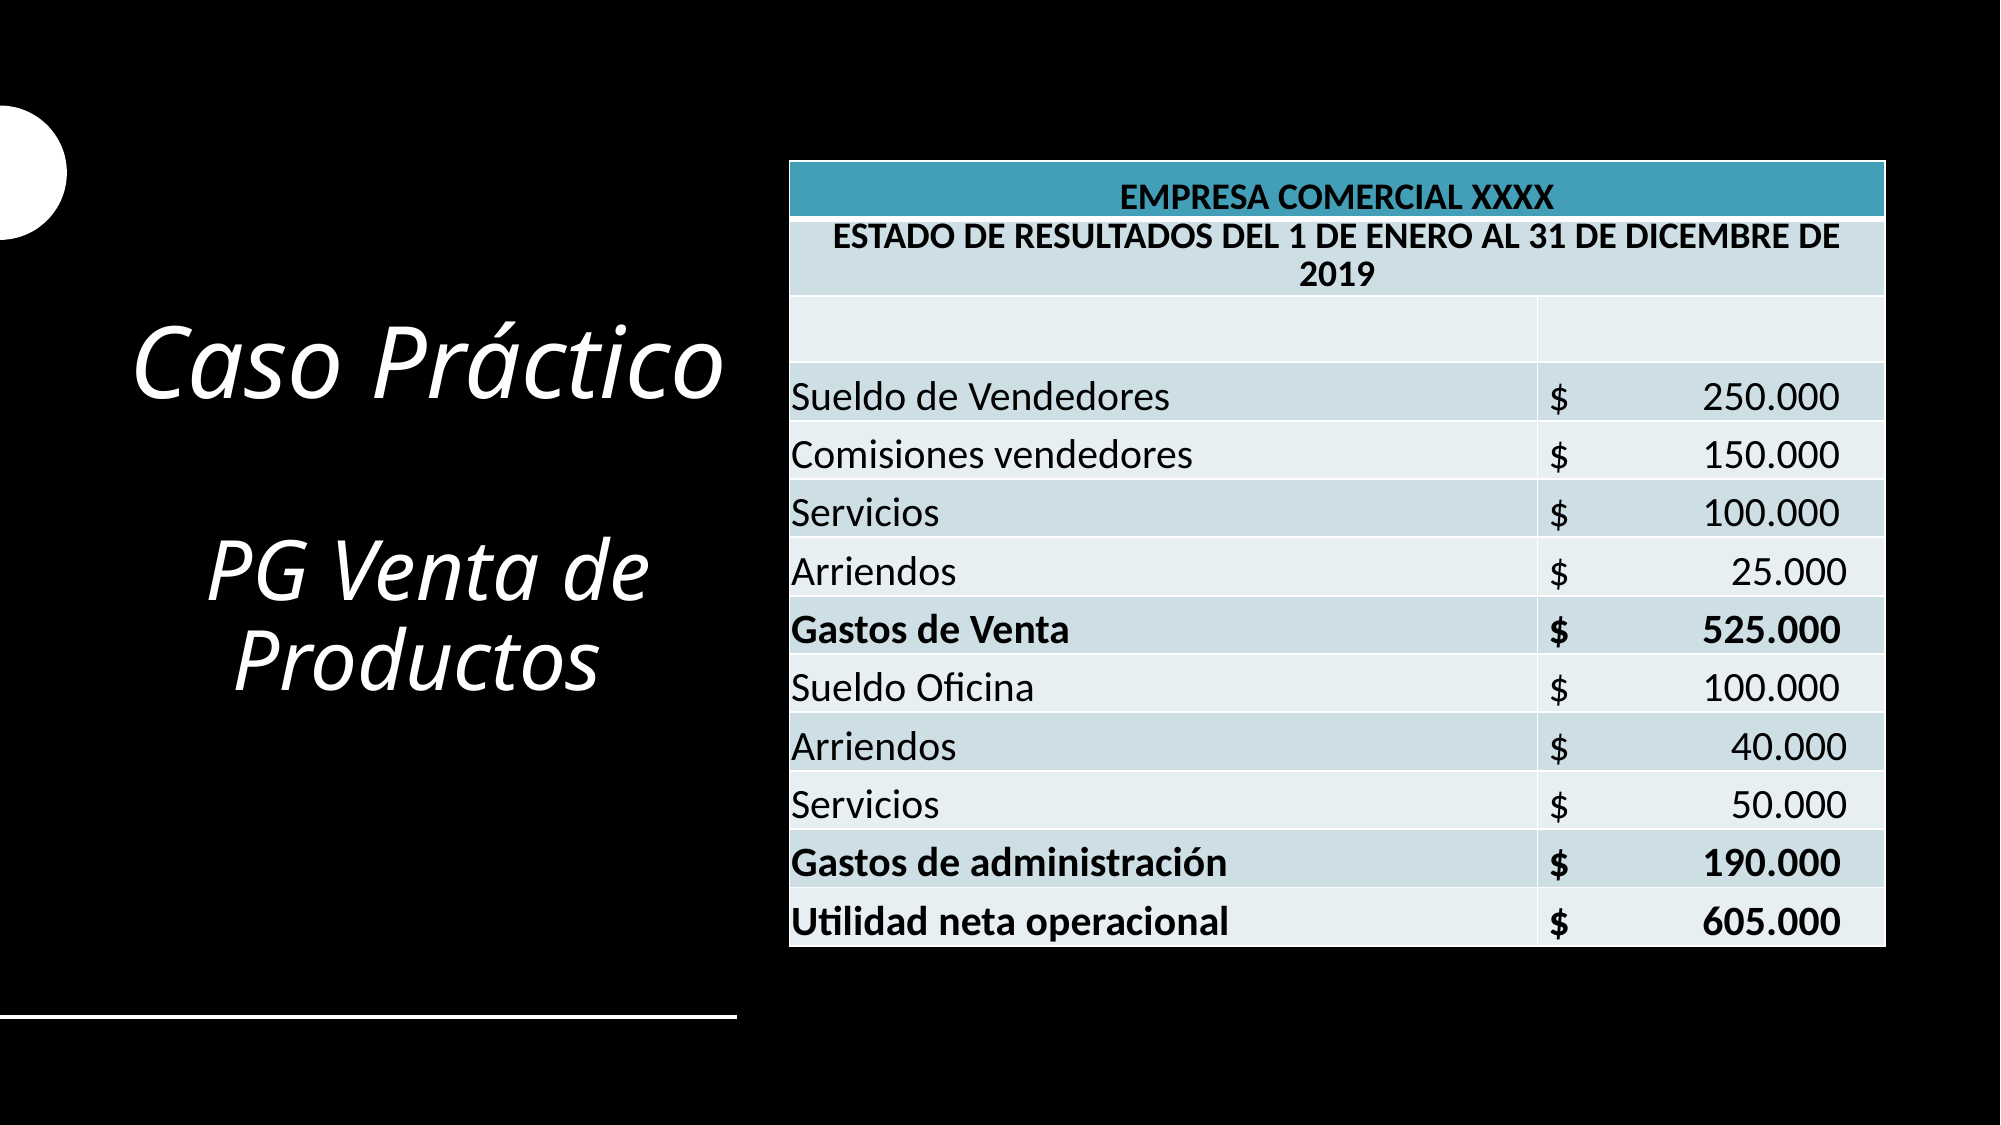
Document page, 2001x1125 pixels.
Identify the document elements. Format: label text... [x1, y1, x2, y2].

table_cell $ 25.000 [1538, 538, 1884, 595]
table_cell Sueldo Oficina [790, 655, 1537, 711]
table_cell [790, 297, 1537, 361]
table_cell $ 40.000 [1538, 713, 1884, 770]
table_cell Servicios [790, 480, 1537, 536]
table_cell Servicios [790, 772, 1537, 828]
table_cell $ 605.000 [1538, 888, 1884, 945]
table_cell $ 525.000 [1538, 597, 1884, 653]
table_cell Arriendos [790, 538, 1537, 595]
table_cell Gastos de administración [790, 830, 1537, 887]
table_cell $ 190.000 [1538, 830, 1884, 887]
table_cell $ 250.000 [1538, 363, 1884, 420]
table_cell Comisiones vendedores [790, 422, 1537, 478]
table_cell [1538, 297, 1884, 361]
text_box [0, 105, 67, 240]
table_cell $ 50.000 [1538, 772, 1884, 828]
title Caso Práctico PG Venta de Productos [105, 105, 751, 916]
table_cell $ 100.000 [1538, 655, 1884, 711]
text_box [0, 0, 2000, 1125]
table_header EMPRESA COMERCIAL XXXX [790, 162, 1884, 216]
table_cell Sueldo de Vendedores [790, 363, 1537, 420]
table_cell $ 150.000 [1538, 422, 1884, 478]
table_cell $ 100.000 [1538, 480, 1884, 536]
table_cell Arriendos [790, 713, 1537, 770]
table_cell Utilidad neta operacional [790, 888, 1537, 945]
table_cell ESTADO DE RESULTADOS DEL 1 DE ENERO AL 31 DE DICEMBRE DE 2019 [790, 222, 1884, 295]
table_cell Gastos de Venta [790, 597, 1537, 653]
